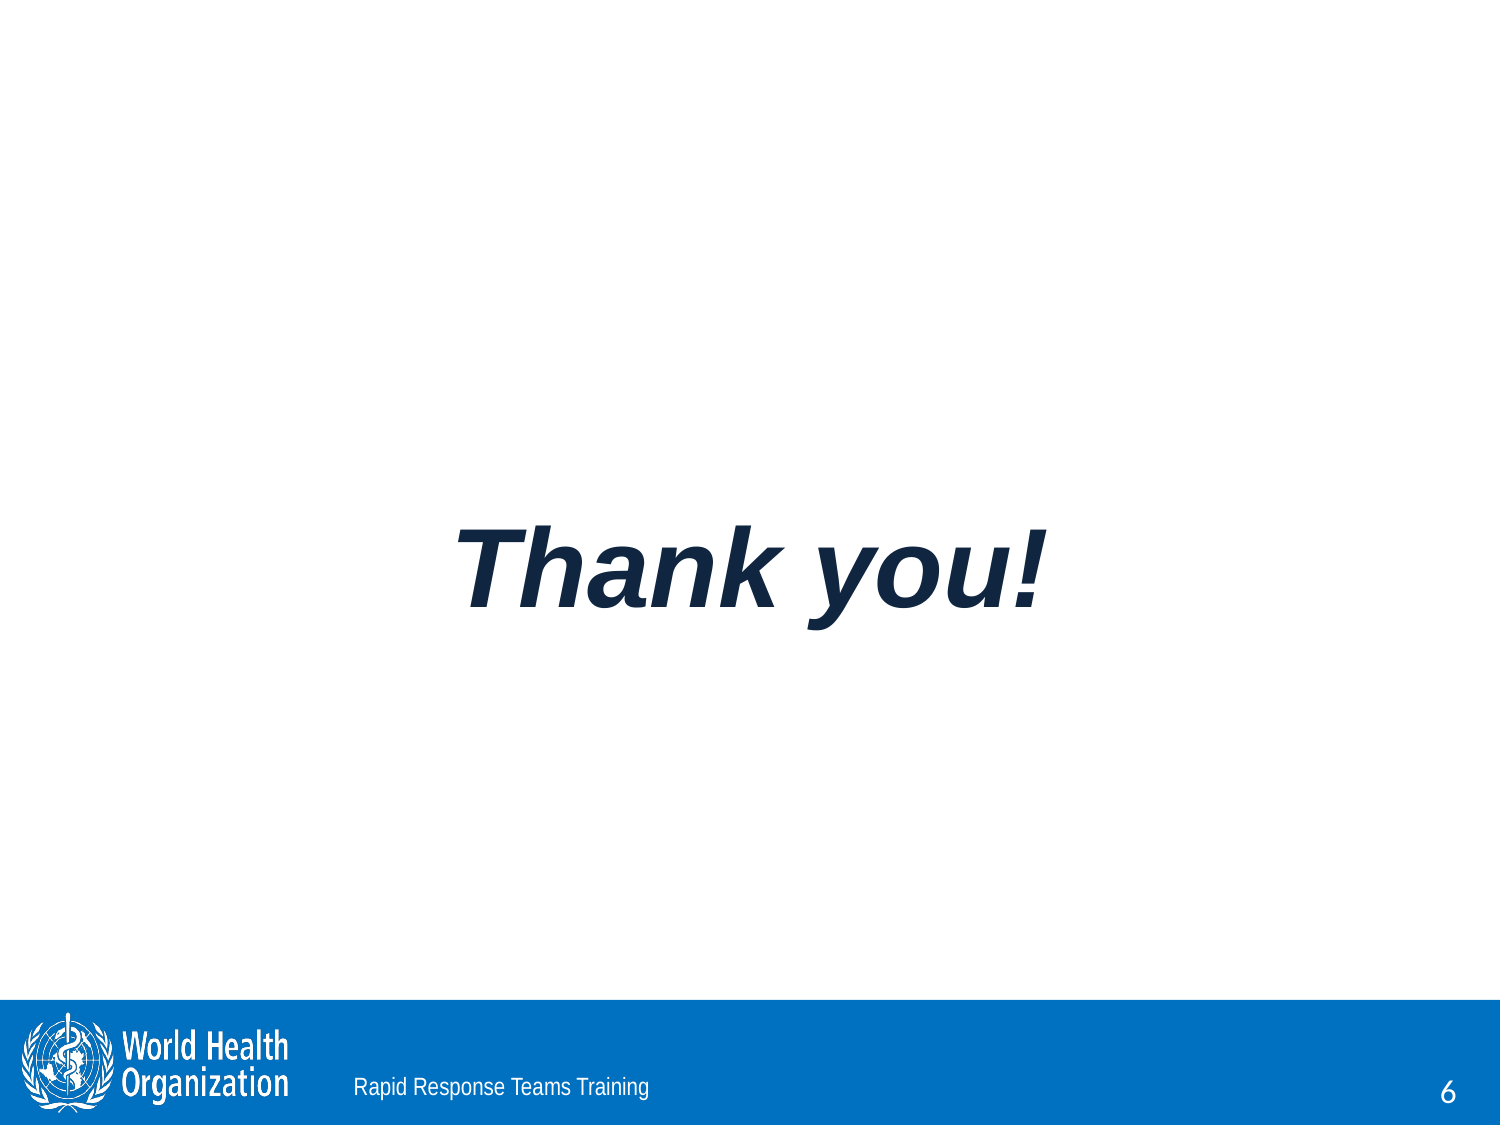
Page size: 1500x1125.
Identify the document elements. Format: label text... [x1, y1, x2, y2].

list Thank you! [75, 191, 1425, 934]
picture [21, 1012, 288, 1113]
